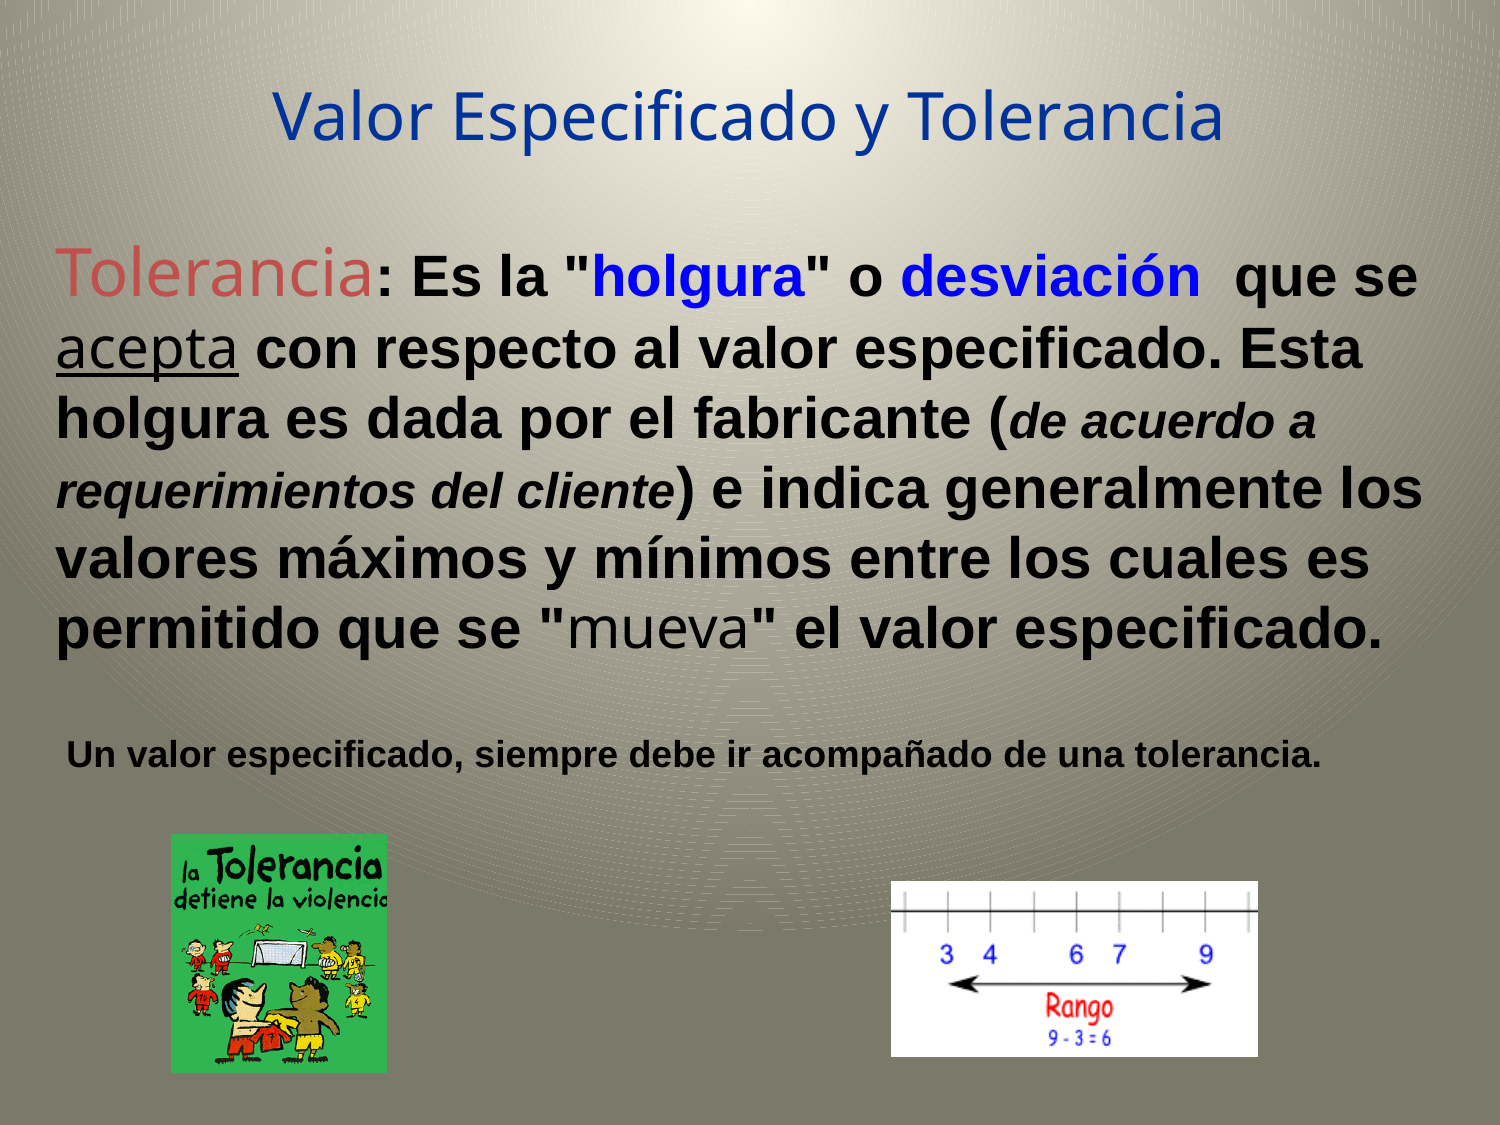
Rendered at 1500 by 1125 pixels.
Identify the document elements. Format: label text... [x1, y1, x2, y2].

text_box Valor Especificado y Tolerancia [29, 42, 1471, 185]
picture [170, 833, 388, 1073]
text_box Tolerancia: Es la "holgura" o desviación que se acepta con respecto al valor especificado. Esta holgura es dada por el fabricante (de acuerdo a requerimientos del cliente) e indica generalmente los valores máximos y mínimos entre los cuales es permitido que se "mueva" el valor especificado. Un valor especificado, siempre debe ir acompañado de una tolerancia. [41, 172, 1500, 847]
picture [891, 881, 1258, 1057]
